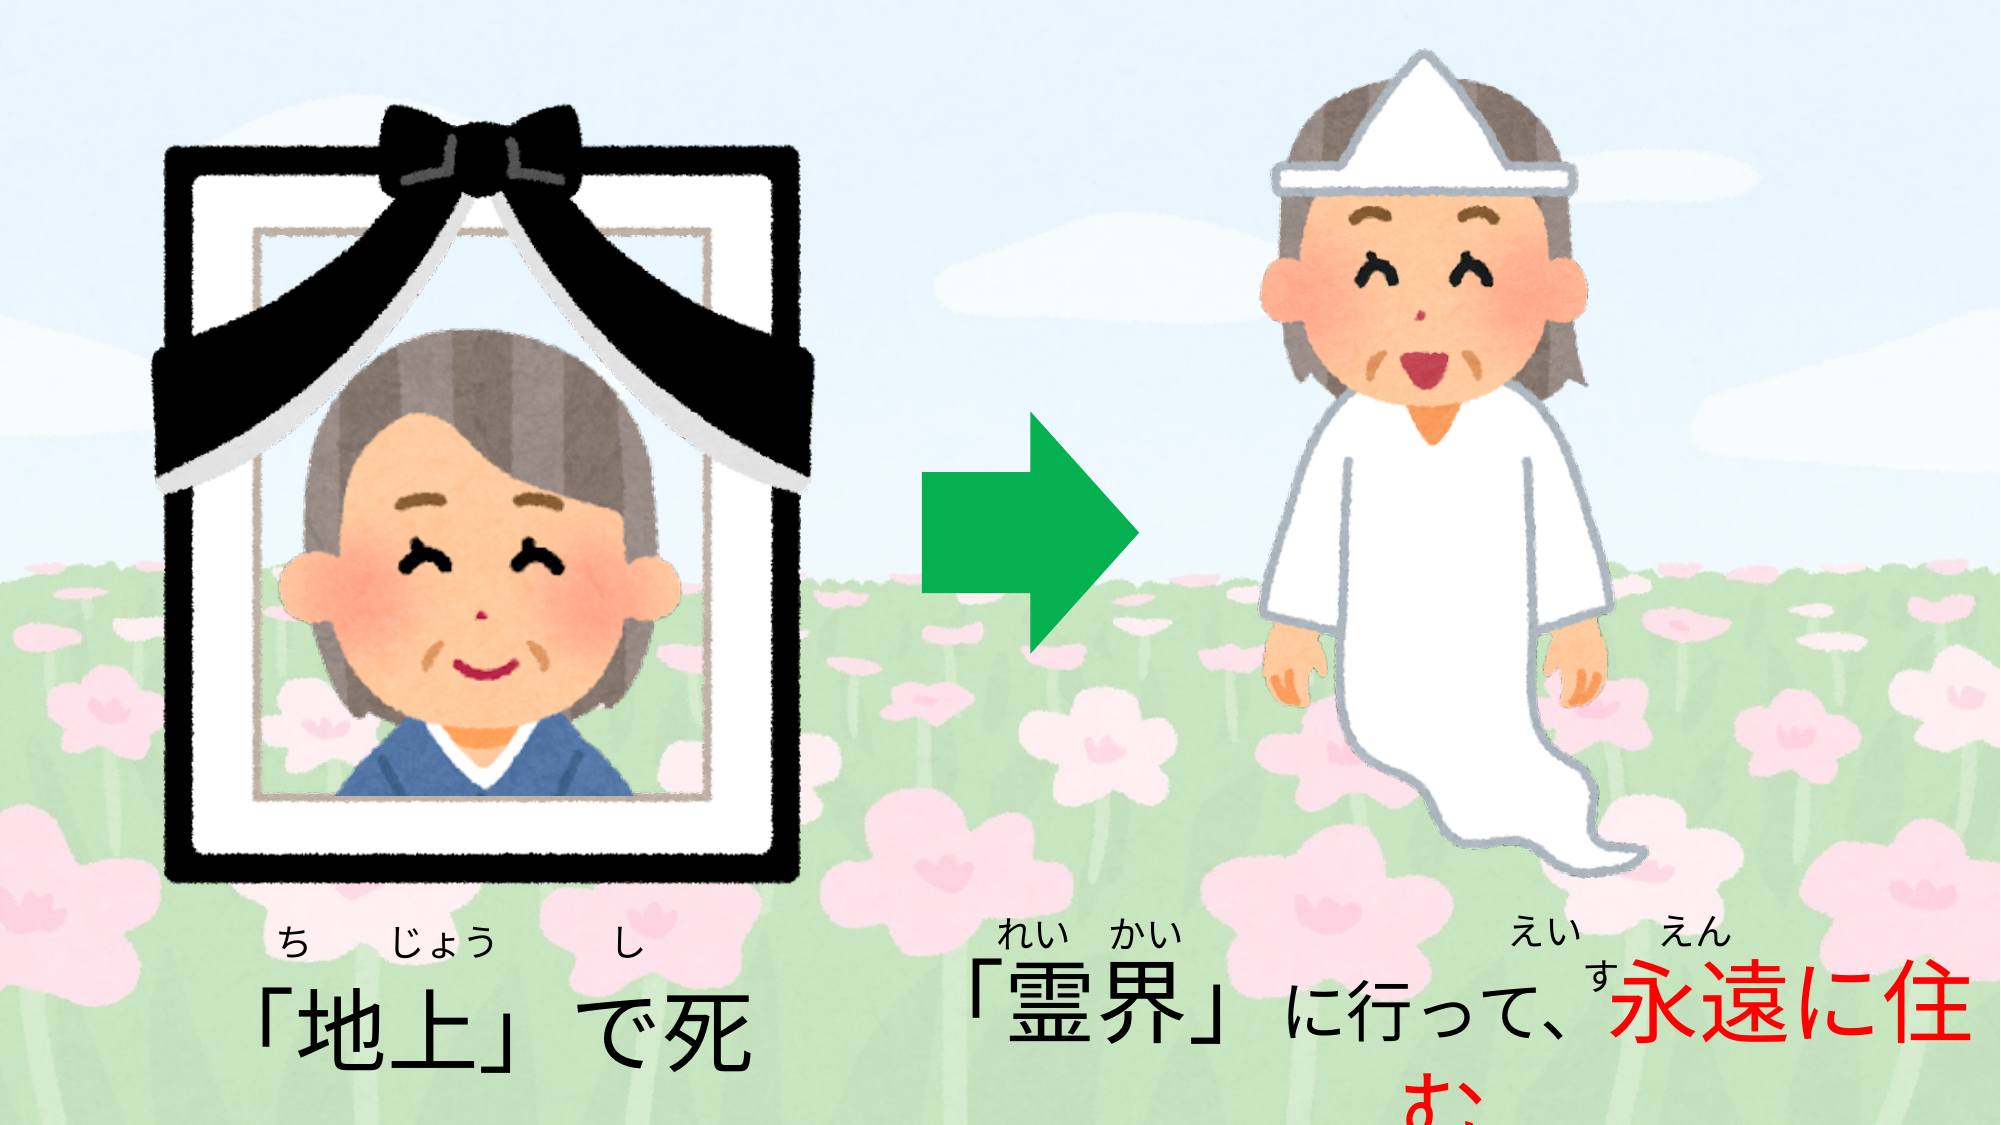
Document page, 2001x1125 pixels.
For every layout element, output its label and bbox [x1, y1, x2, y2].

picture [0, 0, 2000, 1125]
text_box [40, 85, 884, 907]
